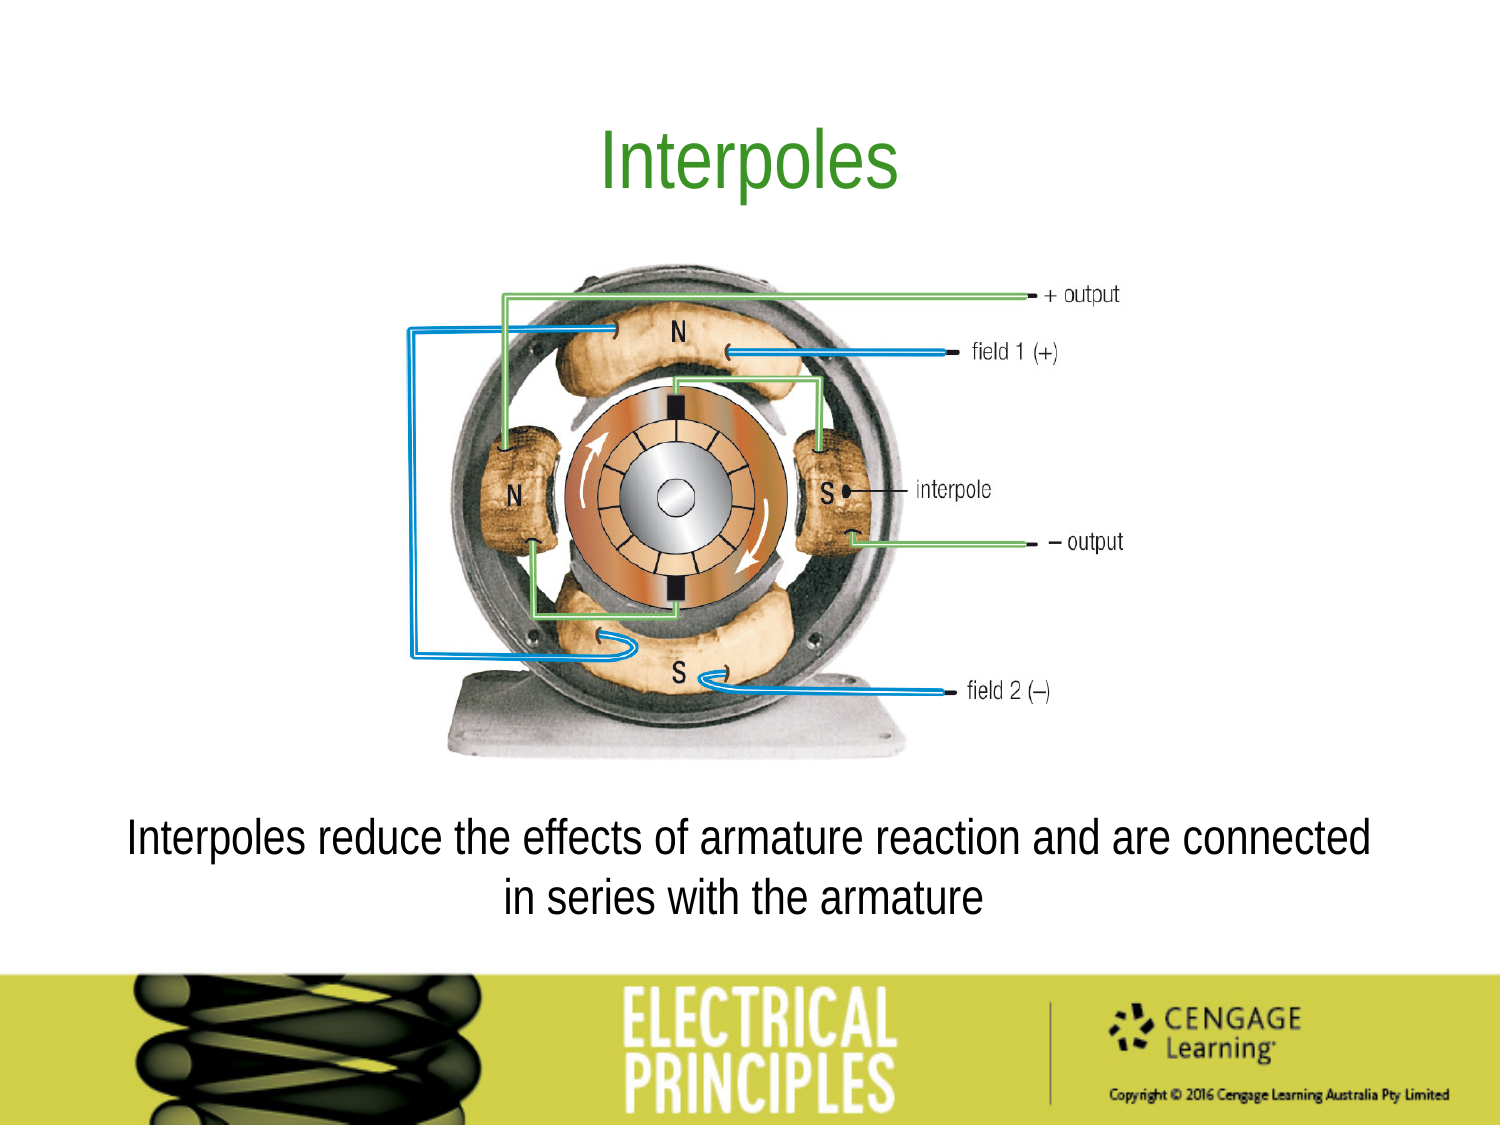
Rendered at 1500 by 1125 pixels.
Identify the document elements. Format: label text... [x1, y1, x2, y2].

title Interpoles [0, 0, 1500, 207]
picture [0, 207, 1500, 1125]
text_box Interpoles reduce the effects of armature reaction and are connected in series with the armature [100, 797, 1400, 932]
